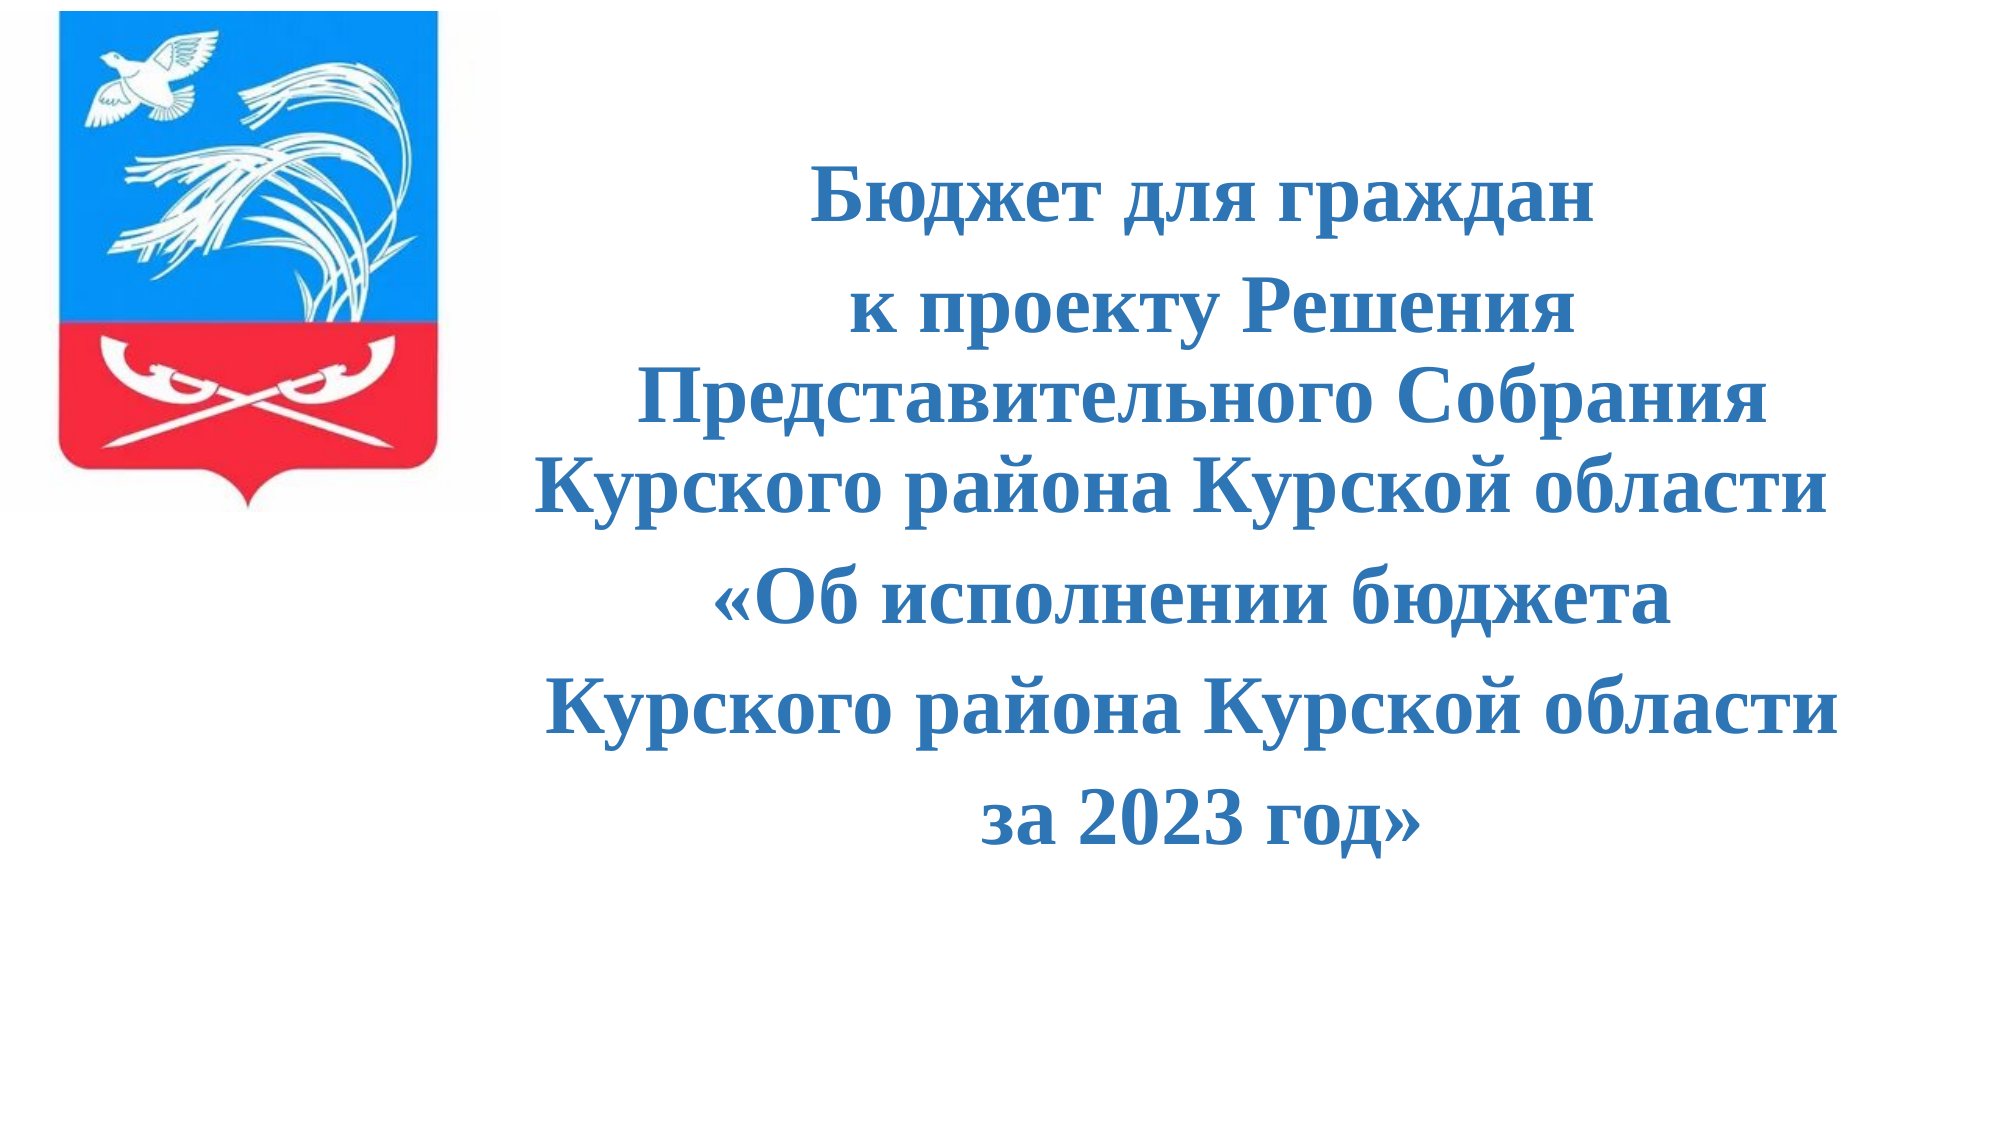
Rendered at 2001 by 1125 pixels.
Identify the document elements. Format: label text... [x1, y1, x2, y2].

subtitle Бюджет для граждан к проекту Решения Представительного Собрания Курского района Курской области «Об исполнении бюджета Курского района Курской области за 2023 год» [512, 31, 1895, 981]
picture [0, 11, 500, 512]
